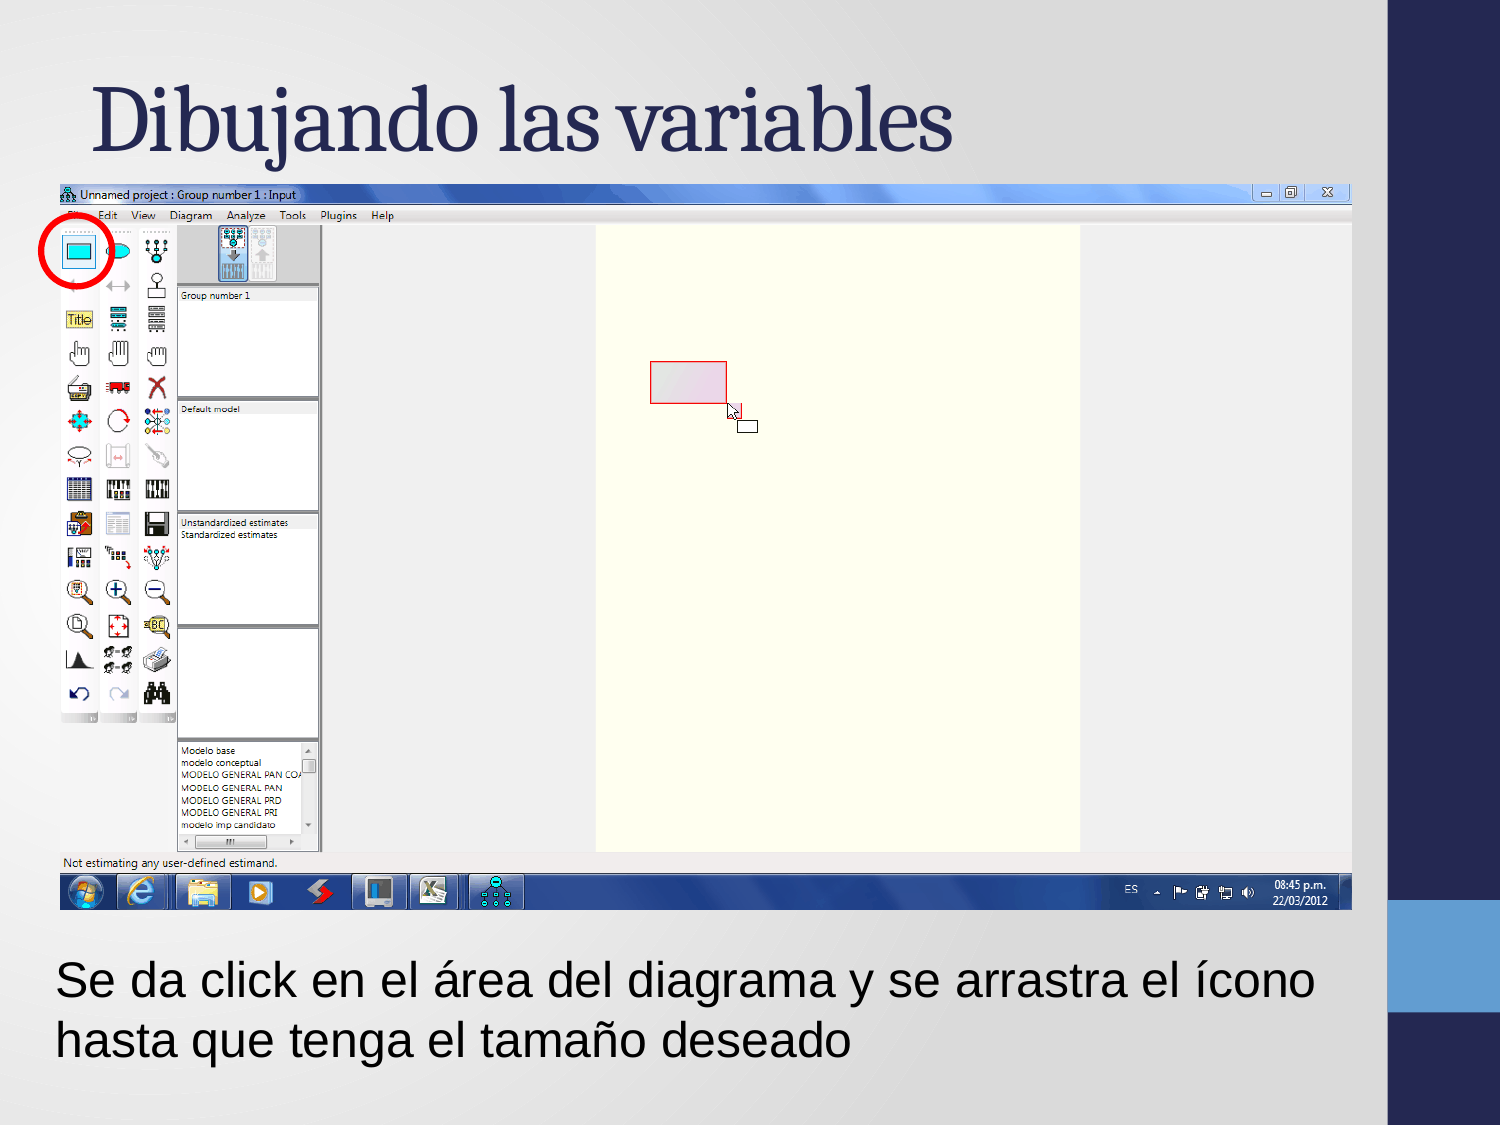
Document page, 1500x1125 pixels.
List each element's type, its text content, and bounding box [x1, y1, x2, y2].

text_box Se da click en el área del diagrama y se arrastra el ícono hasta que tenga el tamaño deseado [41, 940, 1424, 1076]
text_box [41, 221, 57, 281]
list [60, 184, 1352, 911]
title Dibujando las variables [75, 19, 1425, 207]
